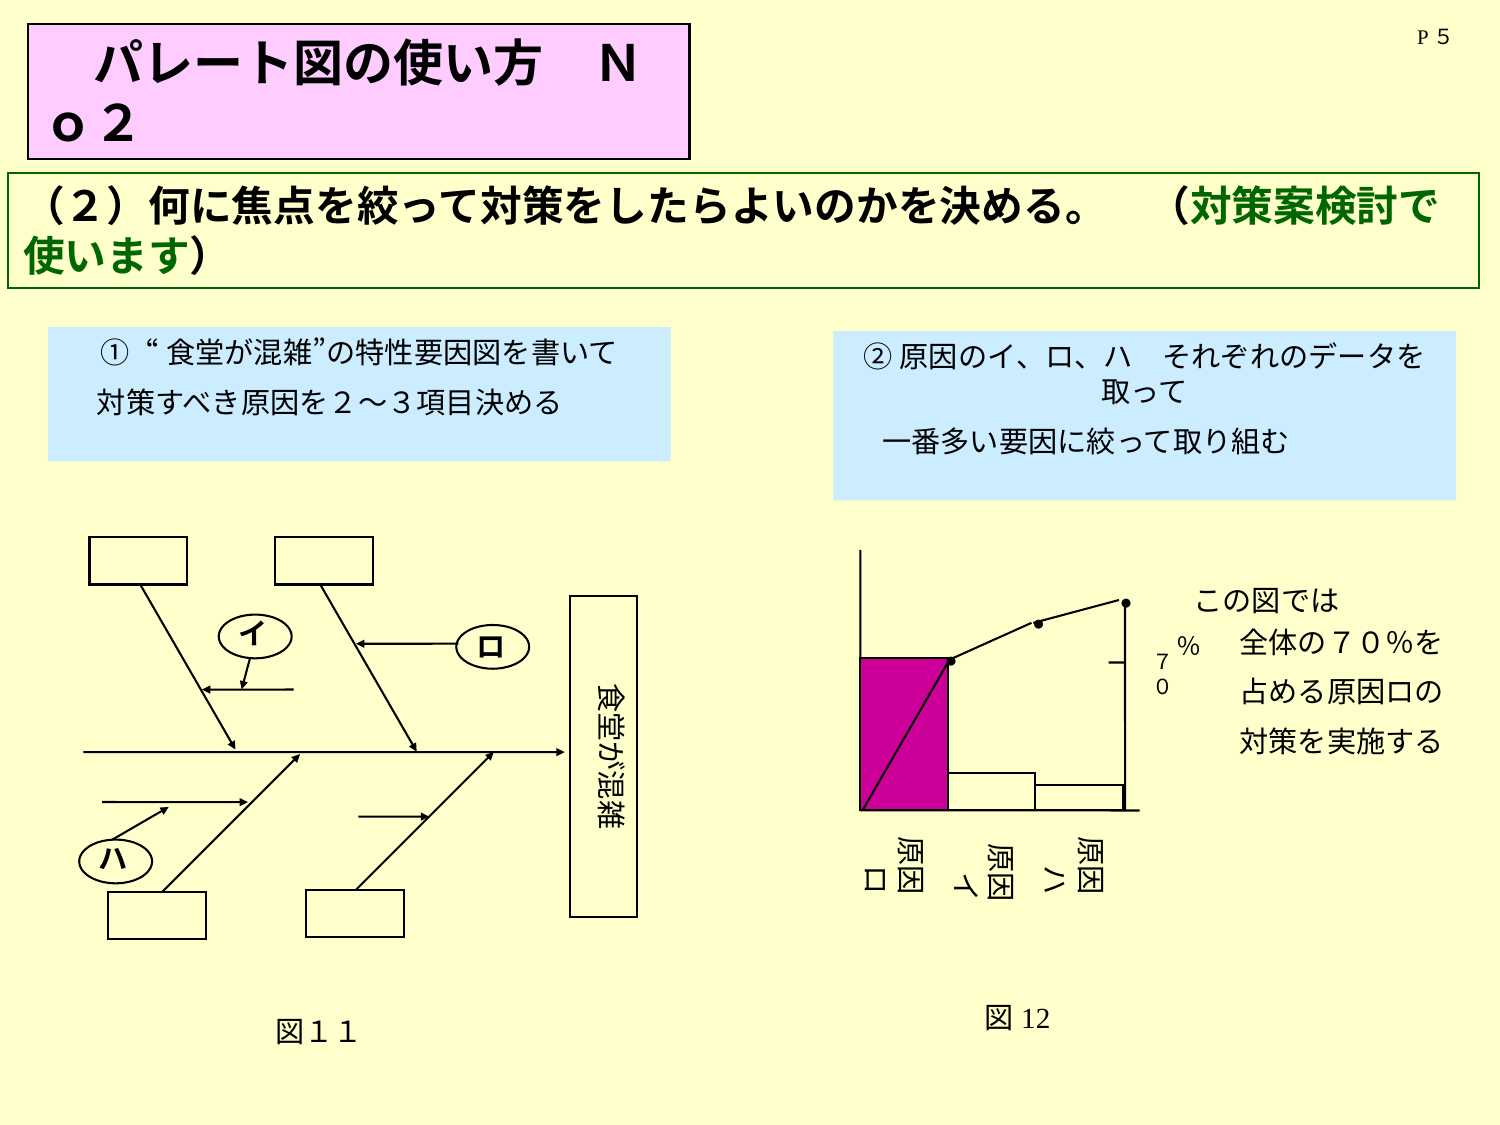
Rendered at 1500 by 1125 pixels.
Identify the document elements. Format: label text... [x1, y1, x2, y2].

text_box パレート図の使い方 Ｎｏ２ [28, 24, 690, 160]
text_box （２）何に焦点を絞って対策をしたらよいのかを決める。 （対策案検討で使います） [8, 172, 1480, 288]
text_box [47, 326, 671, 1057]
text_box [833, 330, 1472, 1042]
text_box P５ [1402, 16, 1475, 57]
